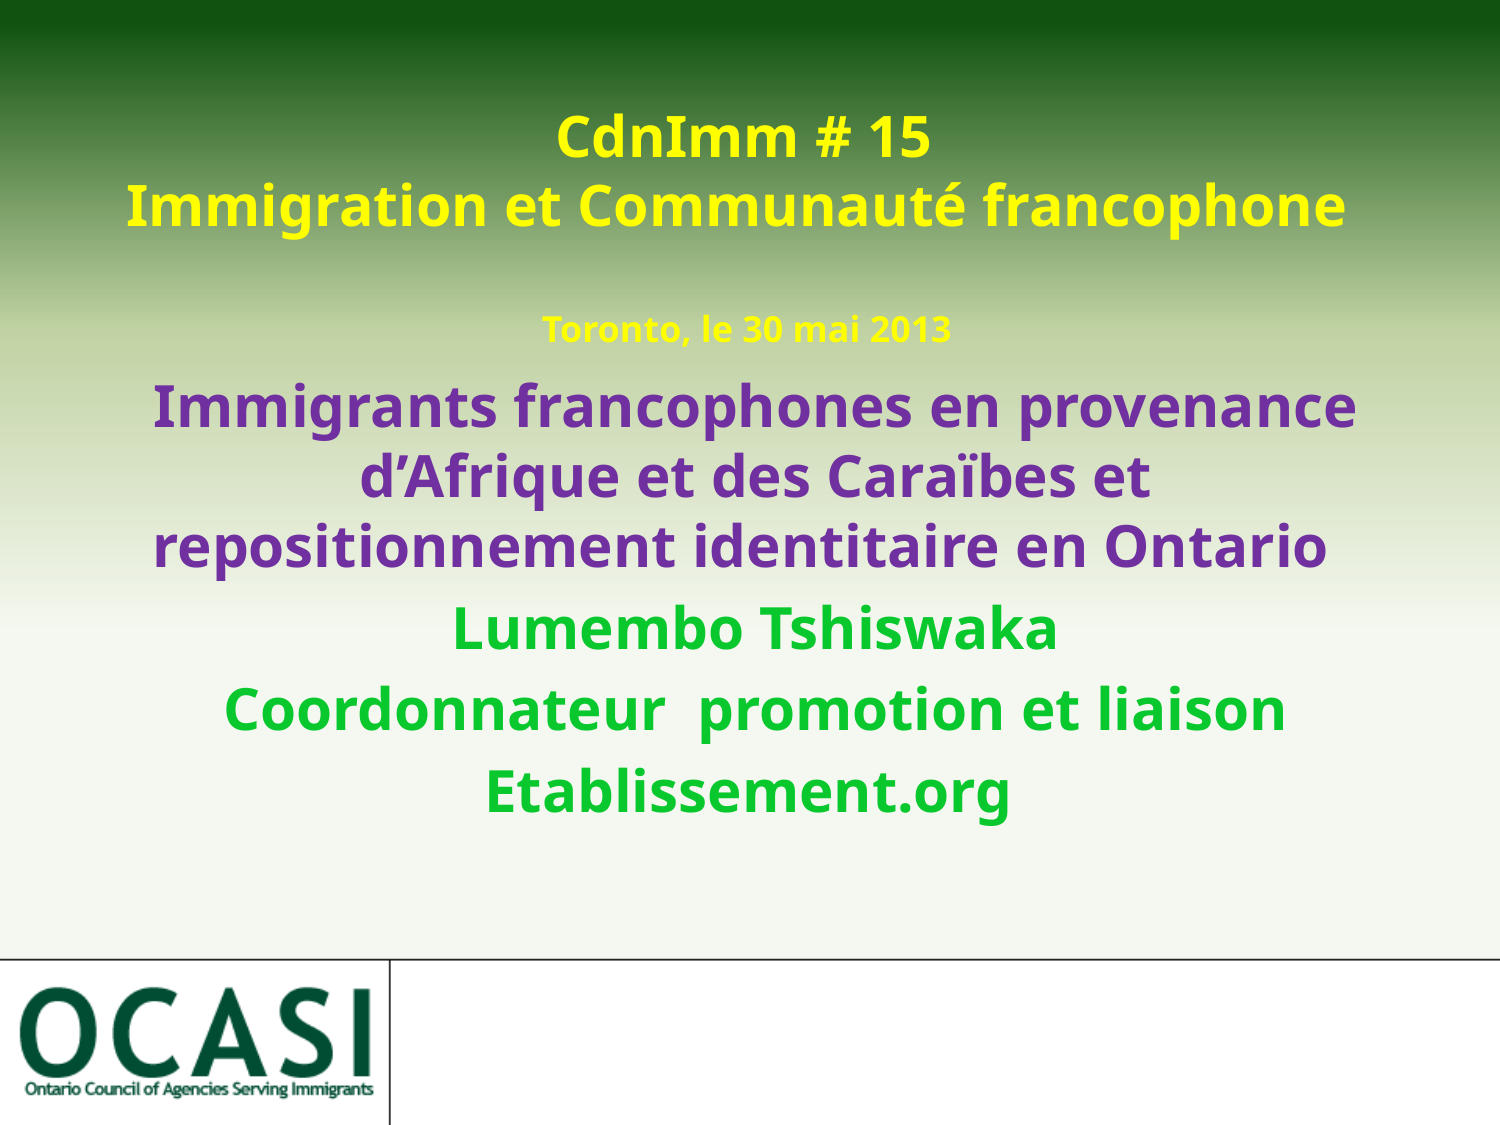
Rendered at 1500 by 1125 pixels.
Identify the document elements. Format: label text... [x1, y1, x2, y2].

title CdnImm # 15 Immigration et Communauté francophone Toronto, le 30 mai 2013 [76, 90, 1427, 361]
list Immigrants francophones en provenance d’Afrique et des Caraïbes et repositionnement identitaire en Ontario Lumembo Tshiswaka Coordonnateur promotion et liaison Etablissement.org [76, 361, 1436, 823]
picture [0, 0, 1500, 1125]
